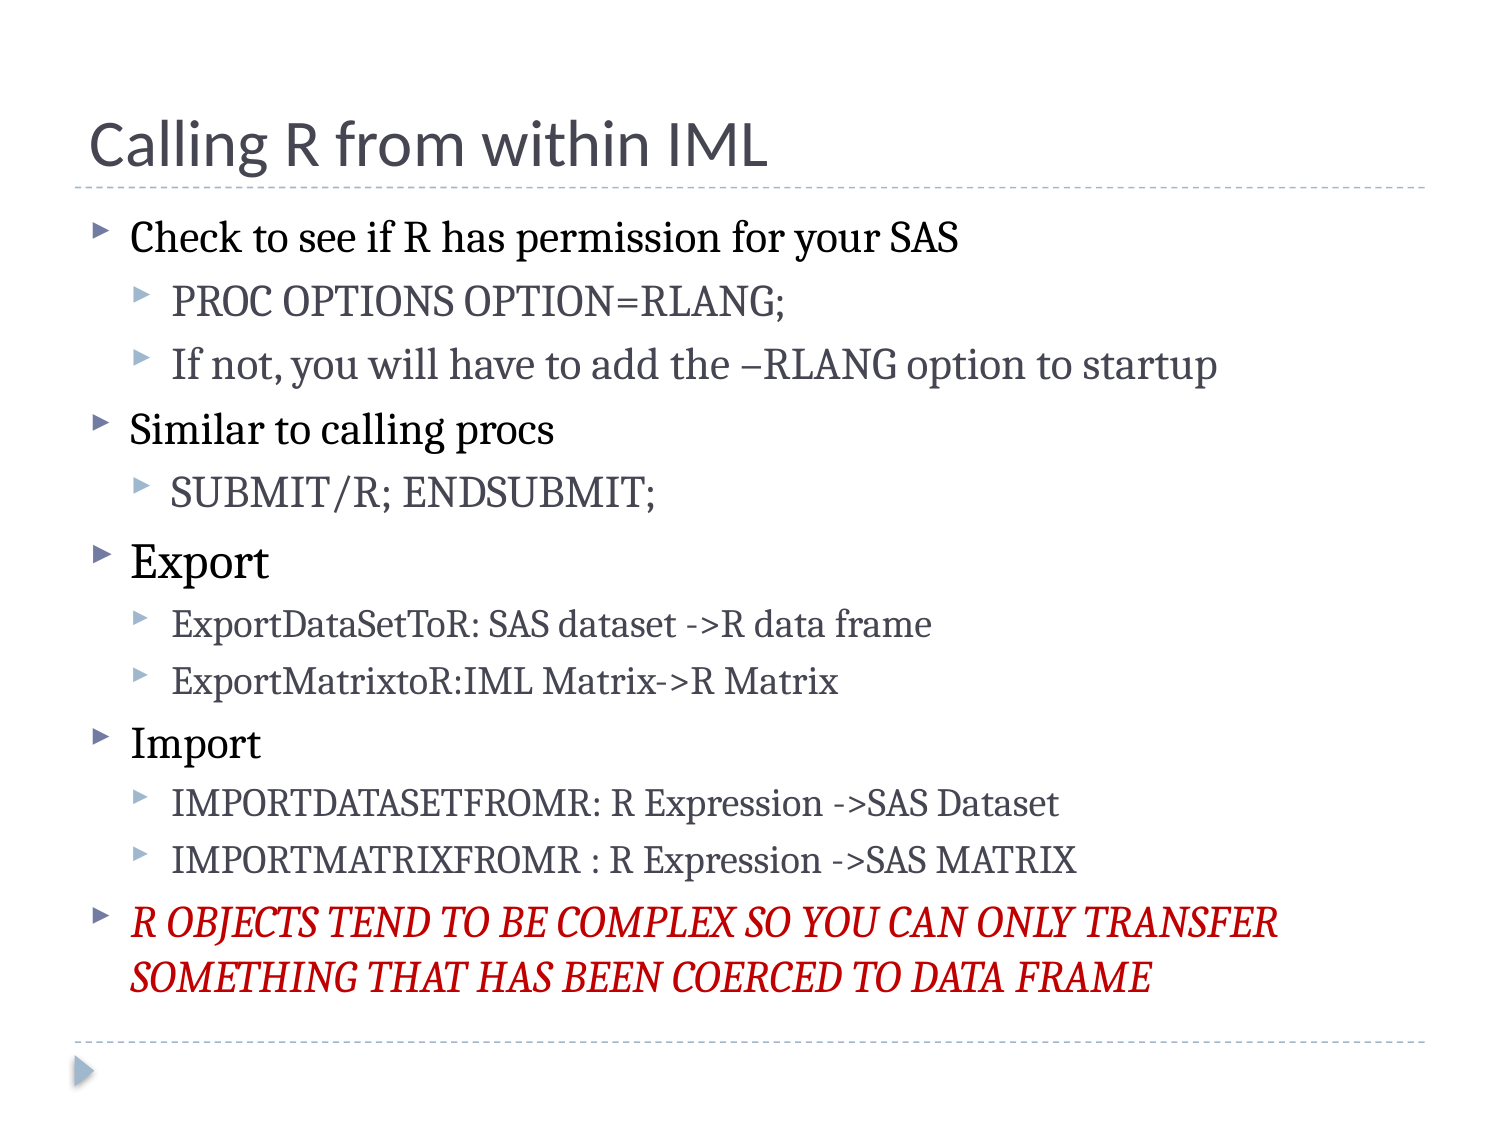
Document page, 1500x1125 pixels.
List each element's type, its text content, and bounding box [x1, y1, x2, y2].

title Calling R from within IML [75, 24, 1425, 188]
list Check to see if R has permission for your SAS PROC OPTIONS OPTION=RLANG; If not, you will have to add the –RLANG option to startup Similar to calling procs SUBMIT/R; ENDSUBMIT; Export ExportDataSetToR: SAS dataset ->R data frame ExportMatrixtoR:IML Matrix->R Matrix Import IMPORTDATASETFROMR: R Expression ->SAS Dataset IMPORTMATRIXFROMR : R Expression ->SAS MATRIX R OBJECTS TEND TO BE COMPLEX SO YOU CAN ONLY TRANSFER SOMETHING THAT HAS BEEN COERCED TO DATA FRAME [75, 200, 1425, 1010]
